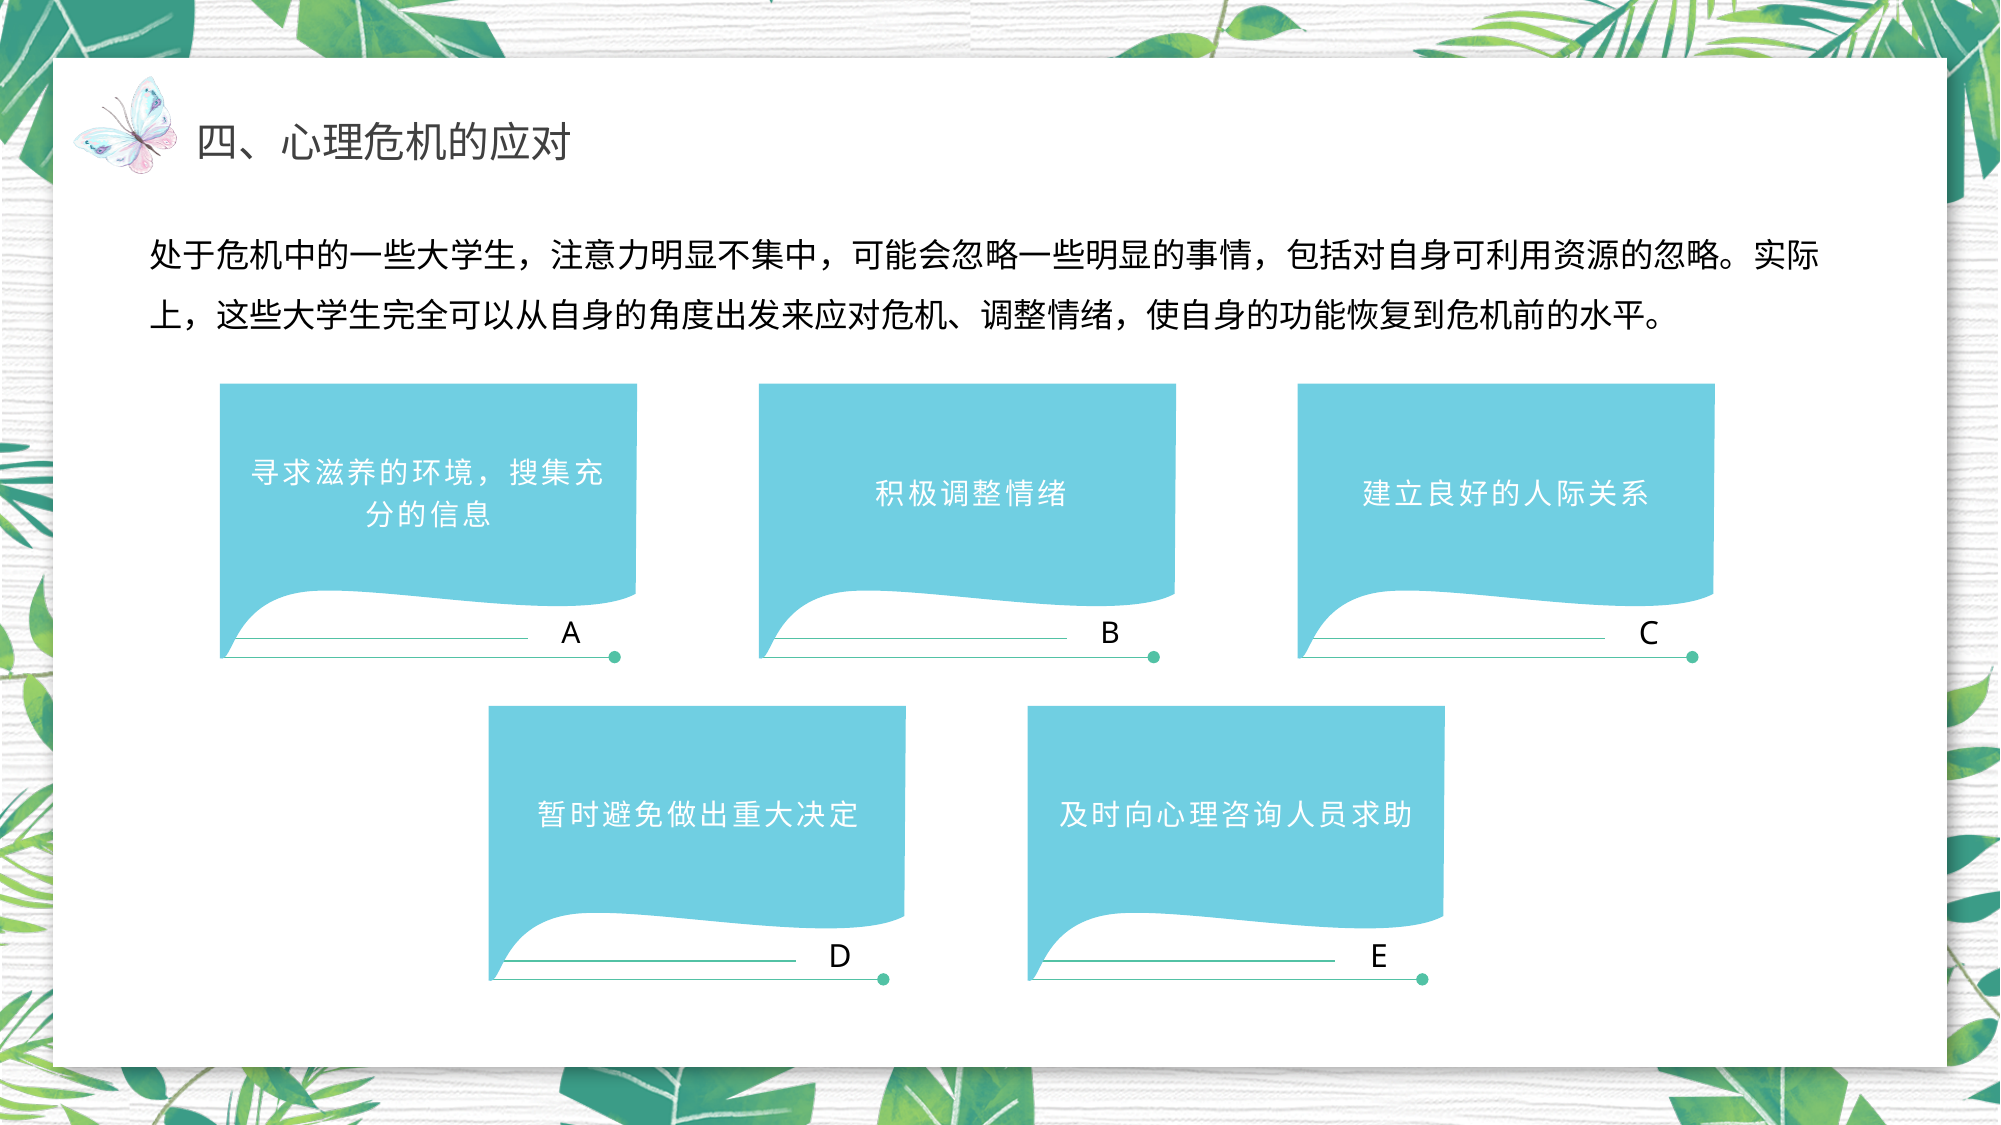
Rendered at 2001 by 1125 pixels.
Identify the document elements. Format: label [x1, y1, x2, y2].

picture [73, 76, 177, 174]
text_box [1297, 383, 1715, 659]
text_box [1027, 705, 1445, 981]
text_box [758, 383, 1177, 659]
text_box [0, 0, 2000, 1125]
text_box [219, 383, 638, 659]
text_box [488, 705, 906, 981]
